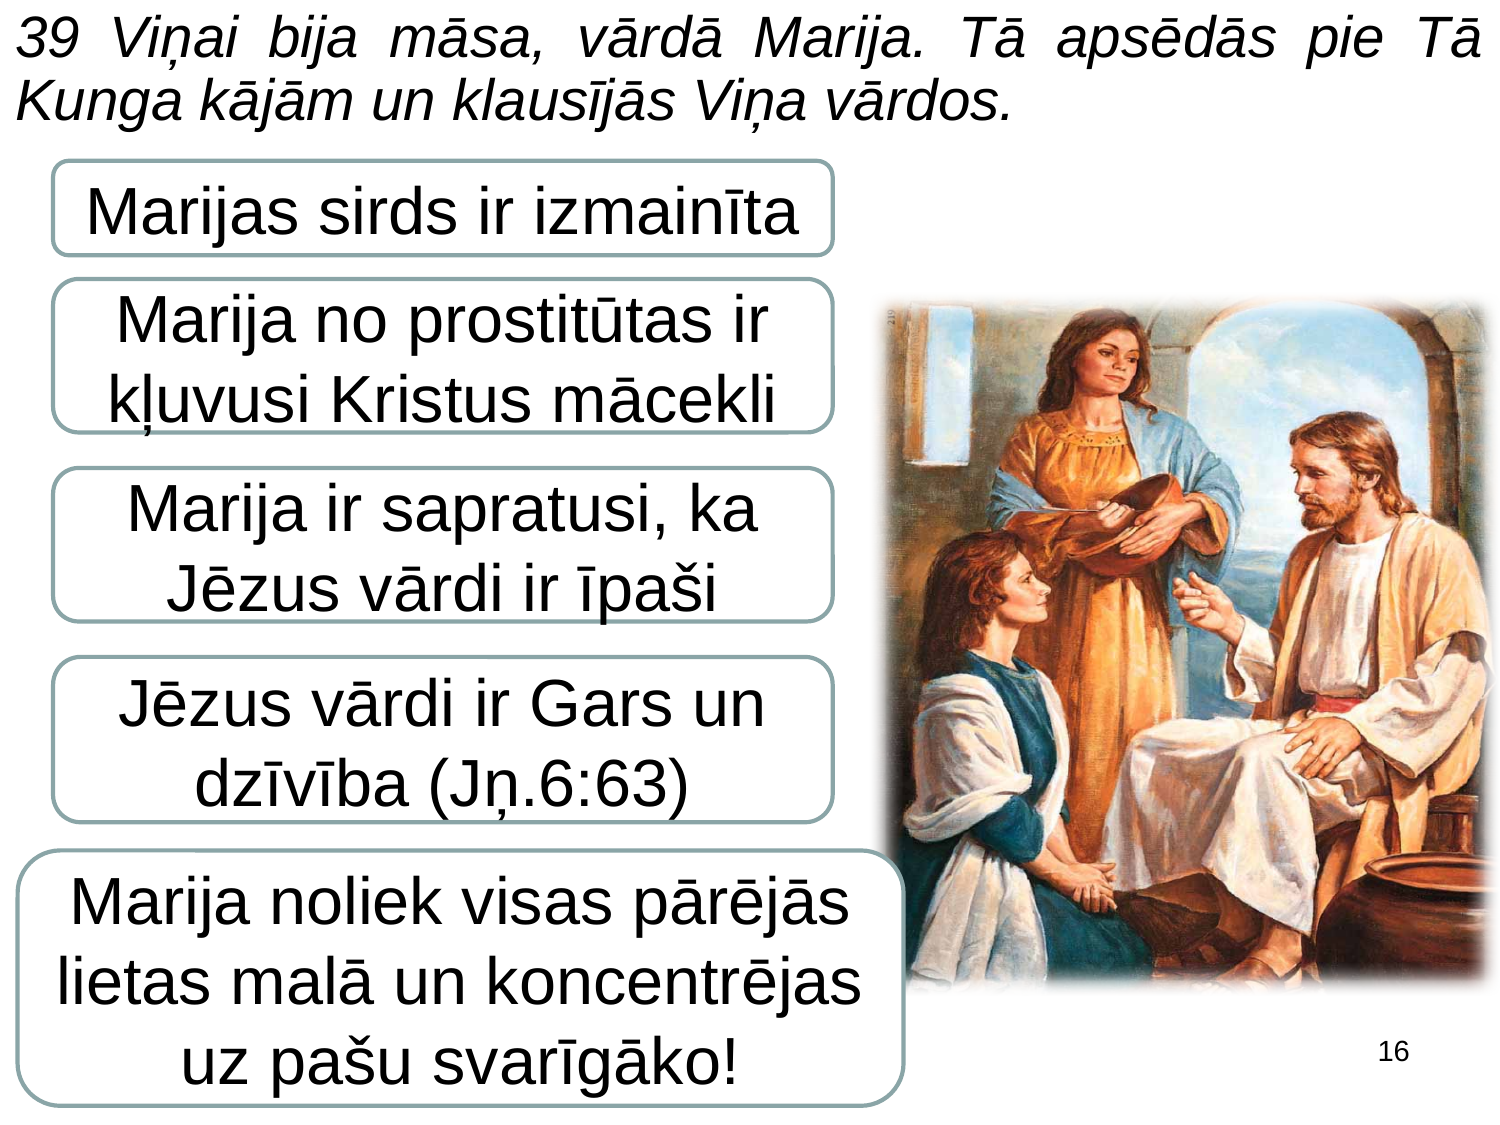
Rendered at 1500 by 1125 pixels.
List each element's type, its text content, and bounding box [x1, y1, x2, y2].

text_box Jēzus vārdi ir Gars un dzīvība (Jņ.6:63) [50, 654, 835, 825]
picture [869, 292, 1500, 997]
text_box Marija noliek visas pārējās lietas malā un koncentrējas uz pašu svarīgāko! [15, 848, 906, 1108]
text_box Marijas sirds ir izmainīta [50, 158, 835, 258]
slide_number 16 [1074, 1024, 1426, 1103]
text_box Marija no prostitūtas ir kļuvusi Kristus mācekli [50, 276, 835, 435]
list 39 Viņai bija māsa, vārdā Marija. Tā apsēdās pie Tā Kunga kājām un klausījās Viņa vārdos. [0, 0, 1500, 178]
text_box Marija ir sapratusi, ka Jēzus vārdi ir īpaši [50, 465, 835, 624]
